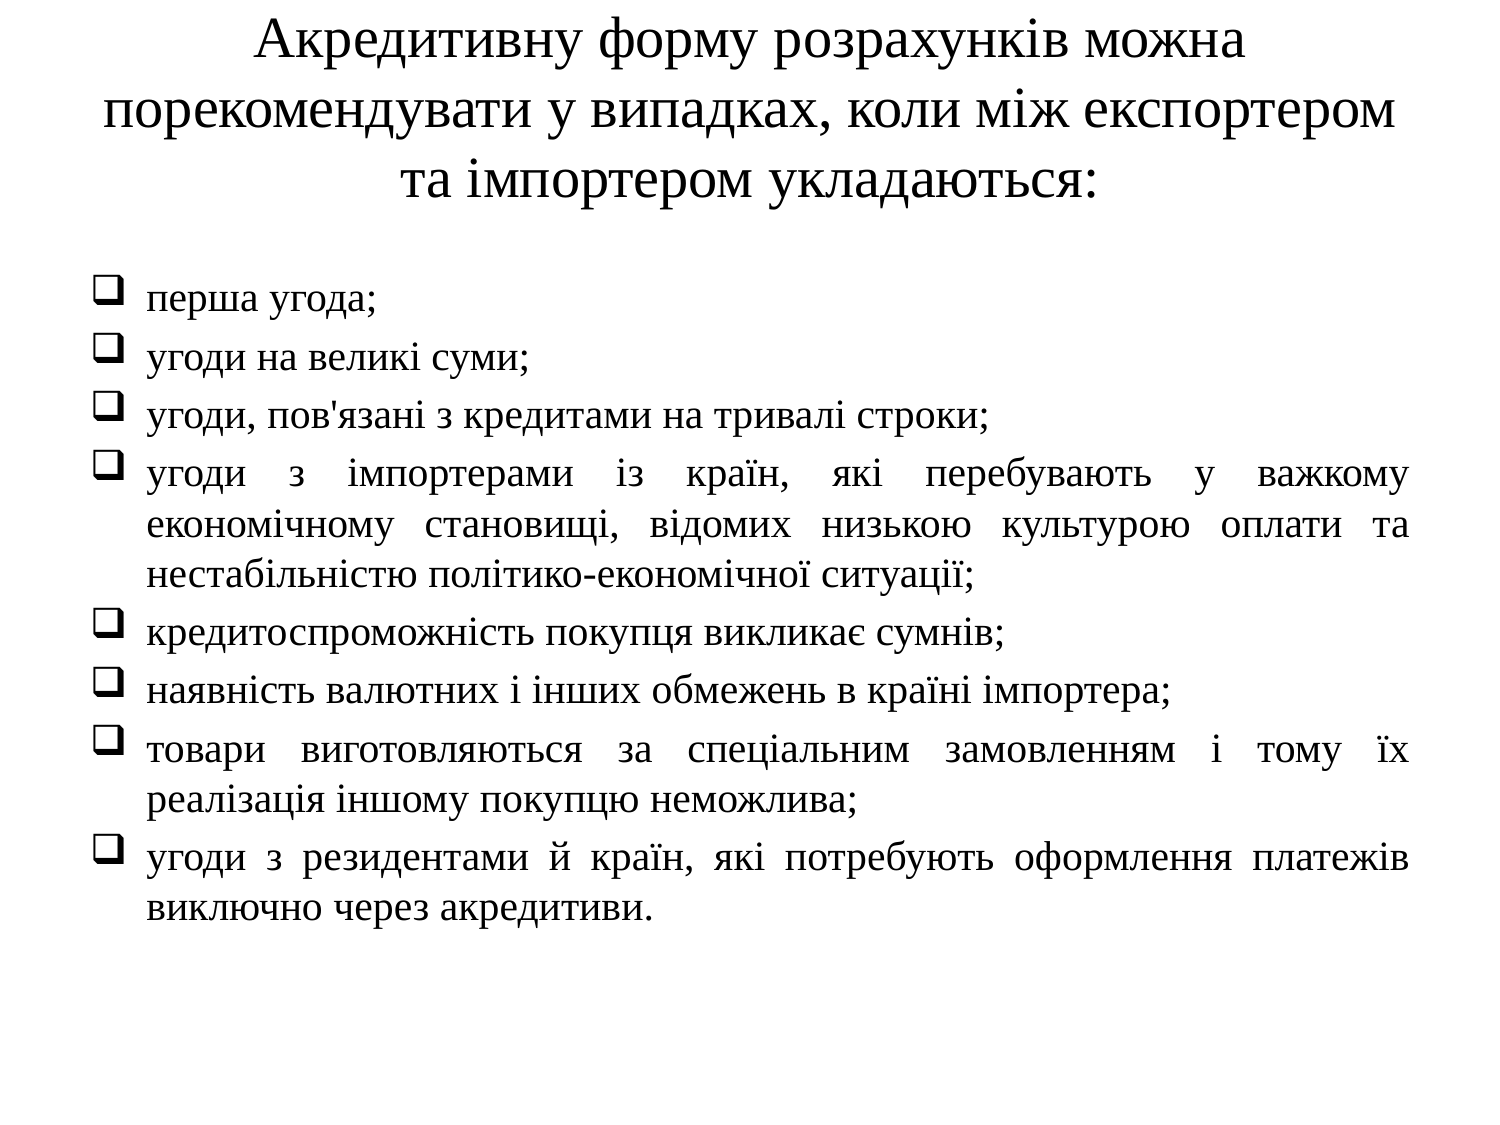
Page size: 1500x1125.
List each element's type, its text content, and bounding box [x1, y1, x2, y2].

list перша угода; угоди на великі суми; угоди, пов'язані з кредитами на тривалі строки; угоди з імпортерами із країн, які перебувають у важкому економічному становищі, відомих низькою культурою оплати та нестабільністю політико-економічної ситуації; кредитоспроможність покупця викликає сумнів; наявність валютних і інших обмежень в країні імпортера; товари виготовляються за спеціальним замовленням і тому їх реалізація іншому покупцю неможлива; угоди з резидентами й країн, які потребують оформлення платежів виключно через акредитиви. [75, 262, 1425, 1005]
title Акредитивну форму розрахунків можна порекомендувати у випадках, коли між експортером та імпортером укладаються: [75, 45, 1425, 233]
